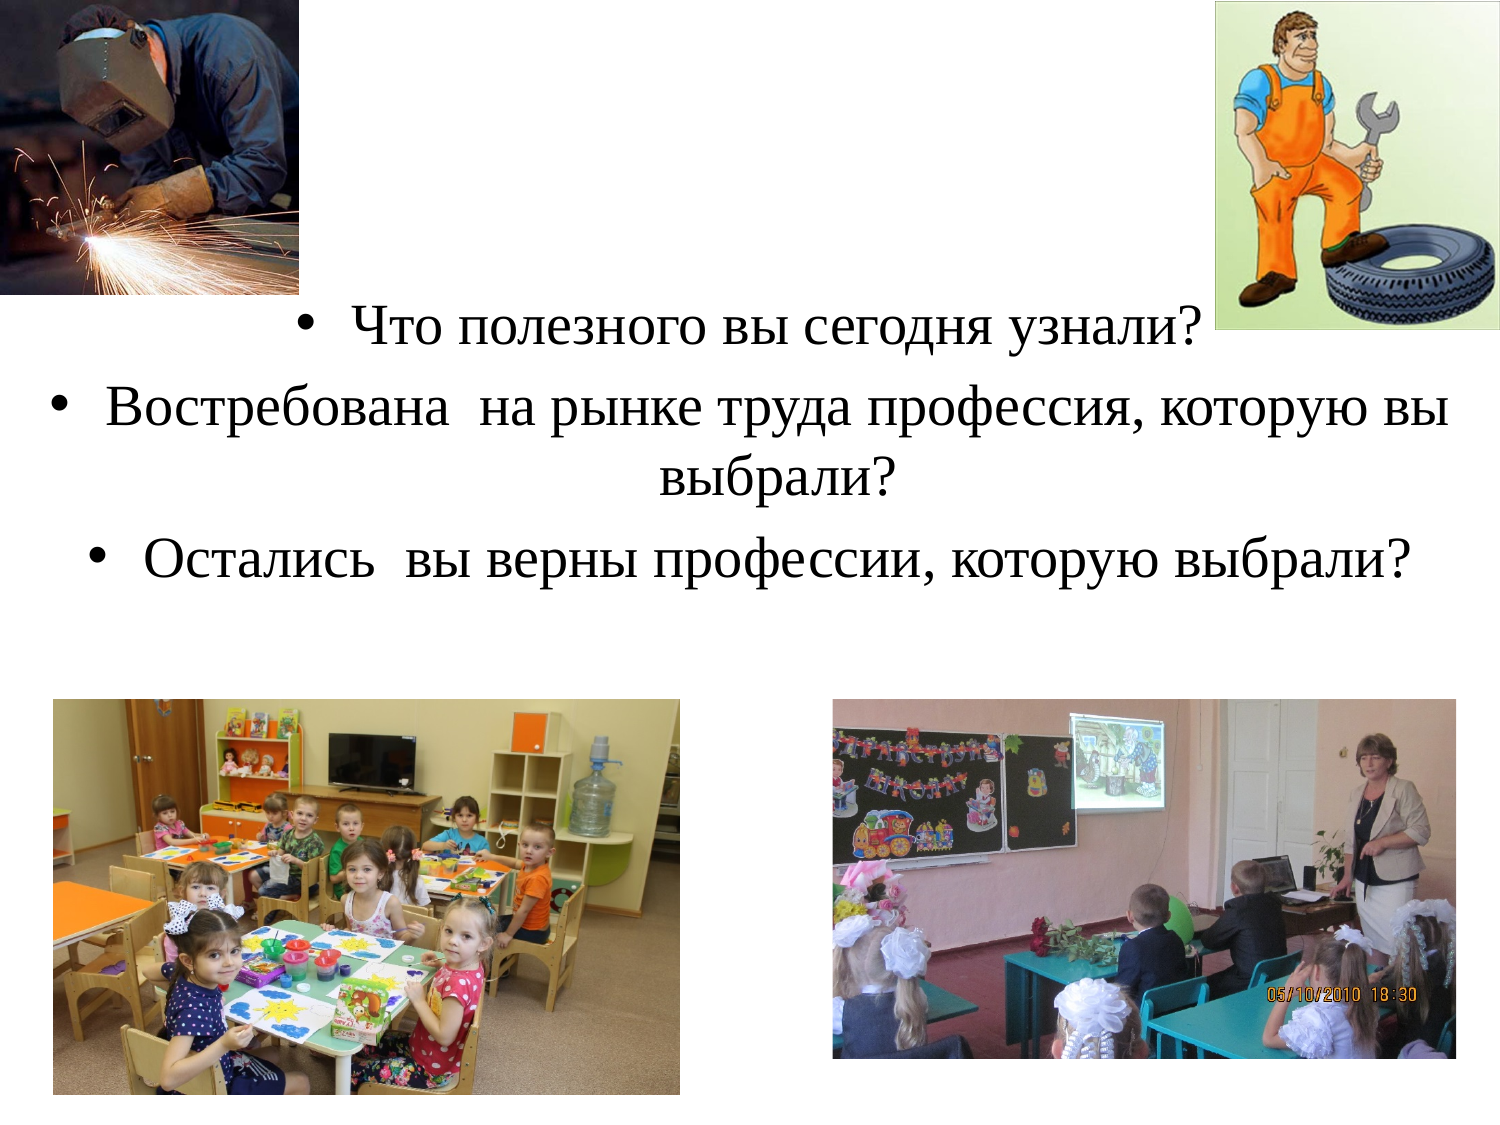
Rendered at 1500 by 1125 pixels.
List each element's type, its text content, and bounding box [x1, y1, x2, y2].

list Что полезного вы сегодня узнали? Востребована на рынке труда профессия, которую вы выбрали? Остались вы верны профессии, которую выбрали? [0, 0, 1500, 1125]
picture [1215, 1, 1500, 330]
picture [832, 698, 1457, 1059]
picture [0, 0, 299, 295]
picture [52, 698, 680, 1095]
